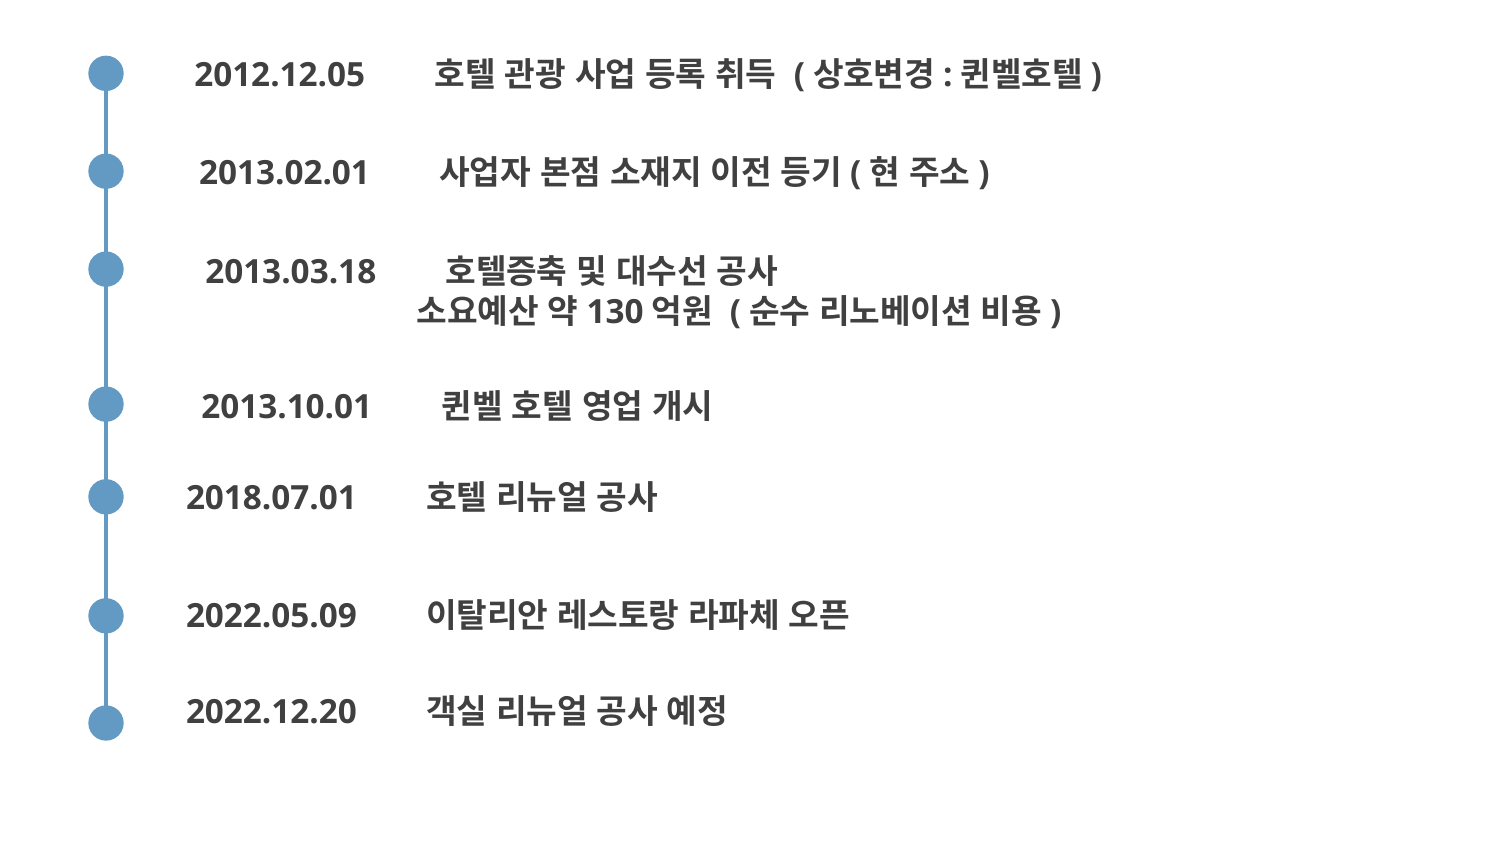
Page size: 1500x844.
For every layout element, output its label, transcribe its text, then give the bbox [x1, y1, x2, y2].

text_box [110, 151, 126, 191]
text_box [86, 477, 101, 516]
text_box 2013.03.18 호텔증축 및 대수선 공사 소요예산 약130억원 (순수 리노베이션 비용) [190, 243, 1077, 338]
text_box 2018.07.01 호텔 리뉴얼 공사 [171, 469, 700, 524]
text_box [86, 53, 126, 93]
text_box 2012.12.05 호텔 관광 사업 등록 취득 (상호변경:퀸벨호텔) [179, 45, 1117, 101]
text_box [86, 384, 101, 424]
text_box 2013.10.01 퀸벨 호텔 영업 개시 [186, 378, 729, 433]
text_box [110, 477, 126, 517]
text_box [110, 249, 126, 289]
text_box [110, 384, 126, 424]
text_box [86, 249, 101, 289]
text_box [86, 152, 101, 191]
text_box 2022.05.09 이탈리안 레스토랑 라파체 오픈 [171, 587, 928, 642]
text_box 2013.02.01 사업자 본점 소재지 이전 등기(현 주소) [184, 143, 1005, 199]
text_box 2022.12.20 객실 리뉴얼 공사 예정 [171, 682, 928, 738]
text_box [86, 596, 101, 635]
text_box [86, 703, 126, 743]
text_box [110, 596, 126, 636]
